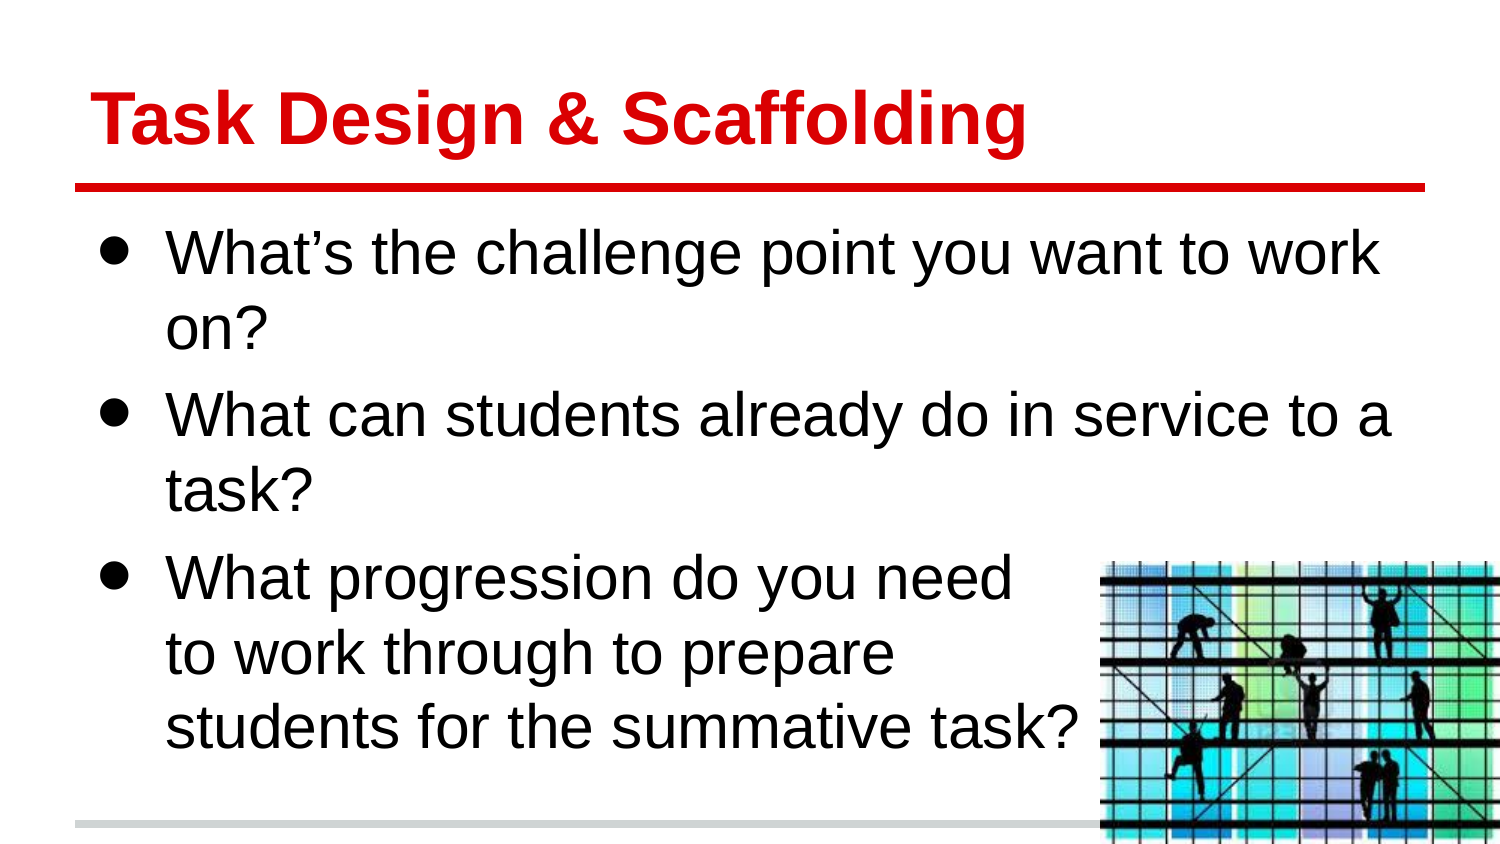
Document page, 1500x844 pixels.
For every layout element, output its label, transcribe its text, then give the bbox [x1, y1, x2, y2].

list What’s the challenge point you want to work on? What can students already do in service to a task? What progression do you need to work through to prepare students for the summative task? [75, 196, 1425, 808]
title Task Design & Scaffolding [75, 33, 1425, 175]
picture [1100, 561, 1500, 844]
